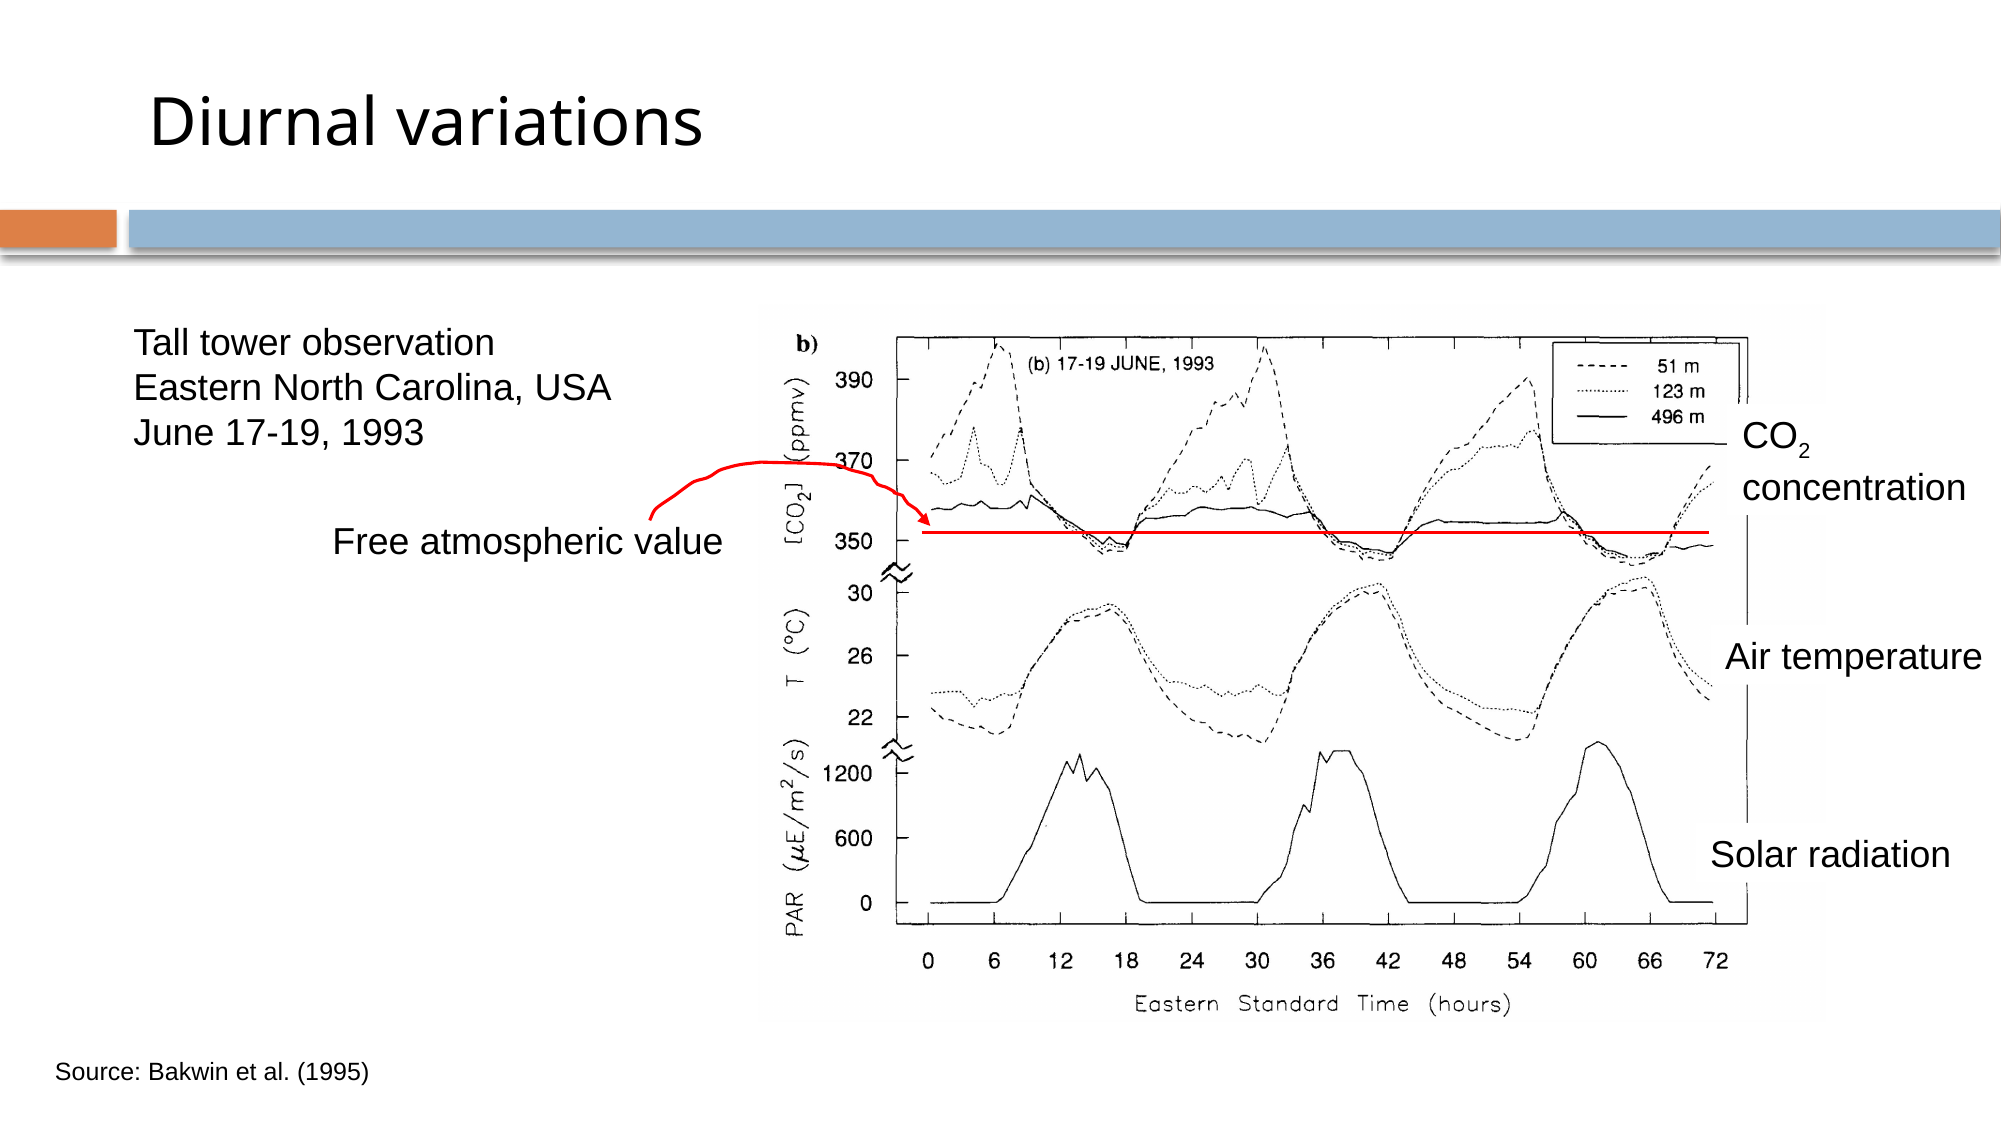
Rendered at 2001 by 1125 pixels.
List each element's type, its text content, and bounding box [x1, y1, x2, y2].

text_box Solar radiation [1831, 822, 1967, 883]
text_box [648, 461, 752, 523]
title Diurnal variations [133, 37, 804, 200]
text_box Free atmospheric value [317, 509, 739, 570]
text_box Tall tower observation Eastern North Carolina, USA June 17-19, 1993 [118, 310, 627, 461]
text_box Source: Bakwin et al. (1995) [40, 1047, 386, 1093]
text_box Air temperature [1831, 624, 1999, 685]
text_box CO2 concentration [1831, 403, 1982, 515]
picture [758, 304, 1826, 1023]
